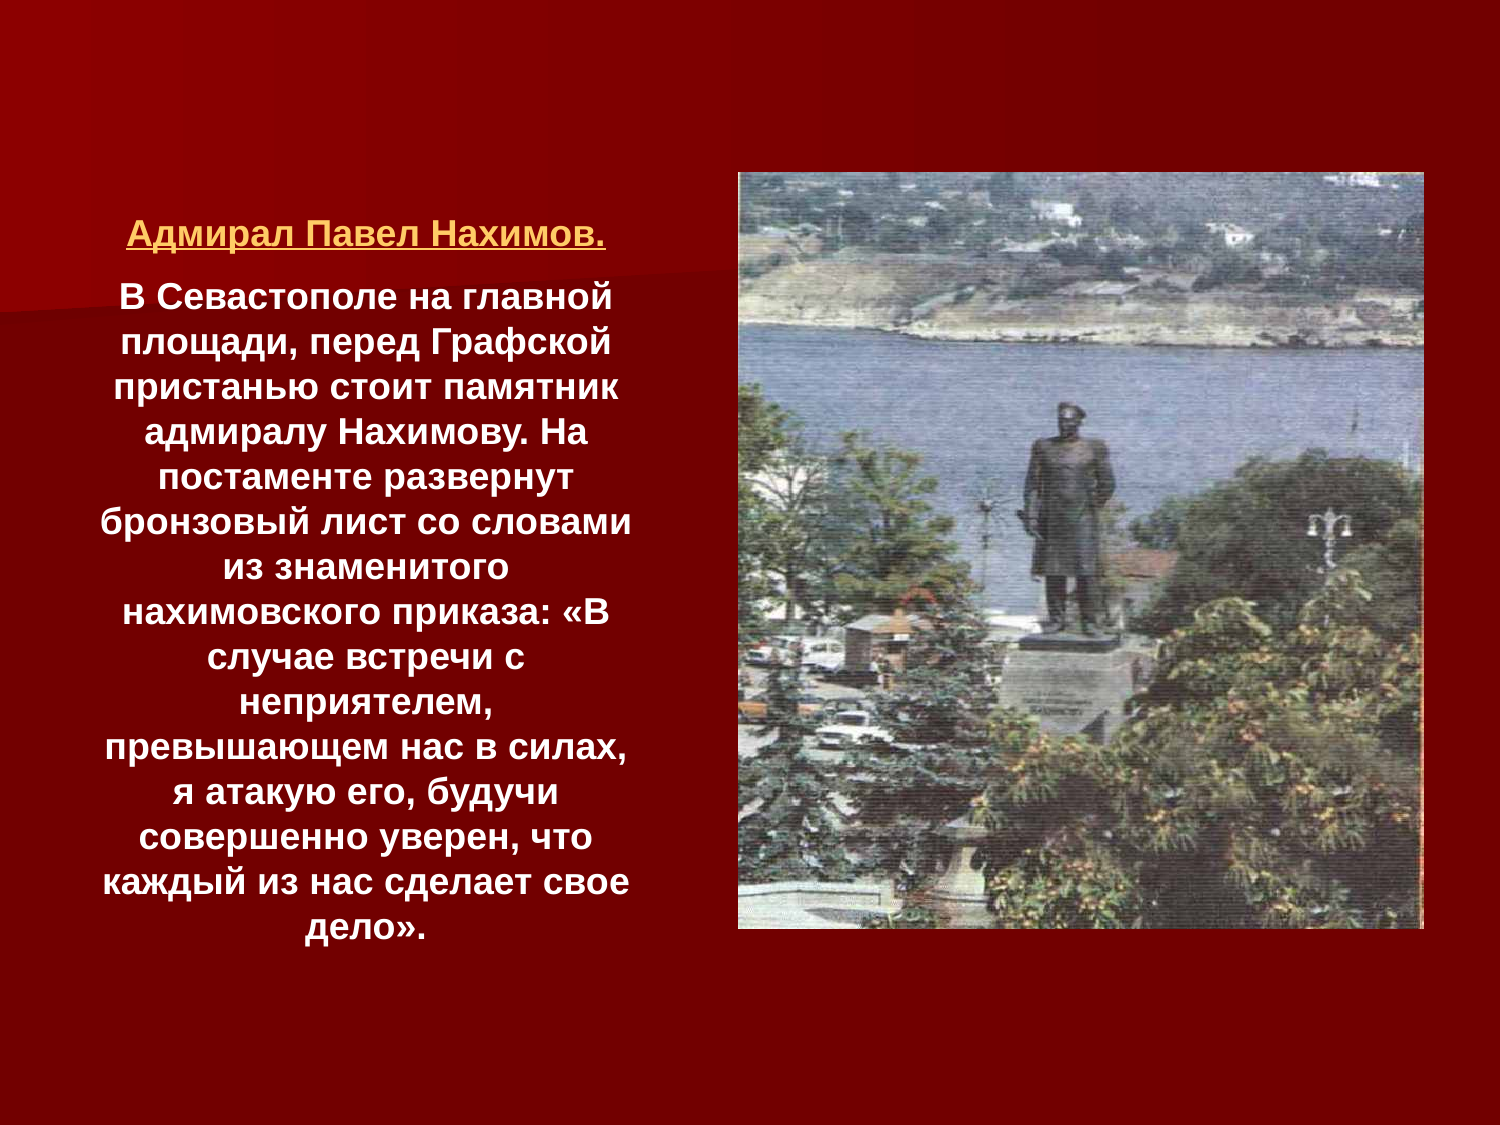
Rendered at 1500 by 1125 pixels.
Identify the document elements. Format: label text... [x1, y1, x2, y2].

text_box Адмирал Павел Нахимов. В Севастополе на главной площади, перед Графской пристанью стоит памятник адмиралу Нахимову. На постаменте развернут бронзовый лист со словами из знаменитого нахимовского приказа: «В случае встречи с неприятелем, превышающем нас в силах, я атакую его, будучи совершенно уверен, что каждый из нас сделает свое дело». [76, 137, 656, 955]
picture [737, 172, 1424, 929]
